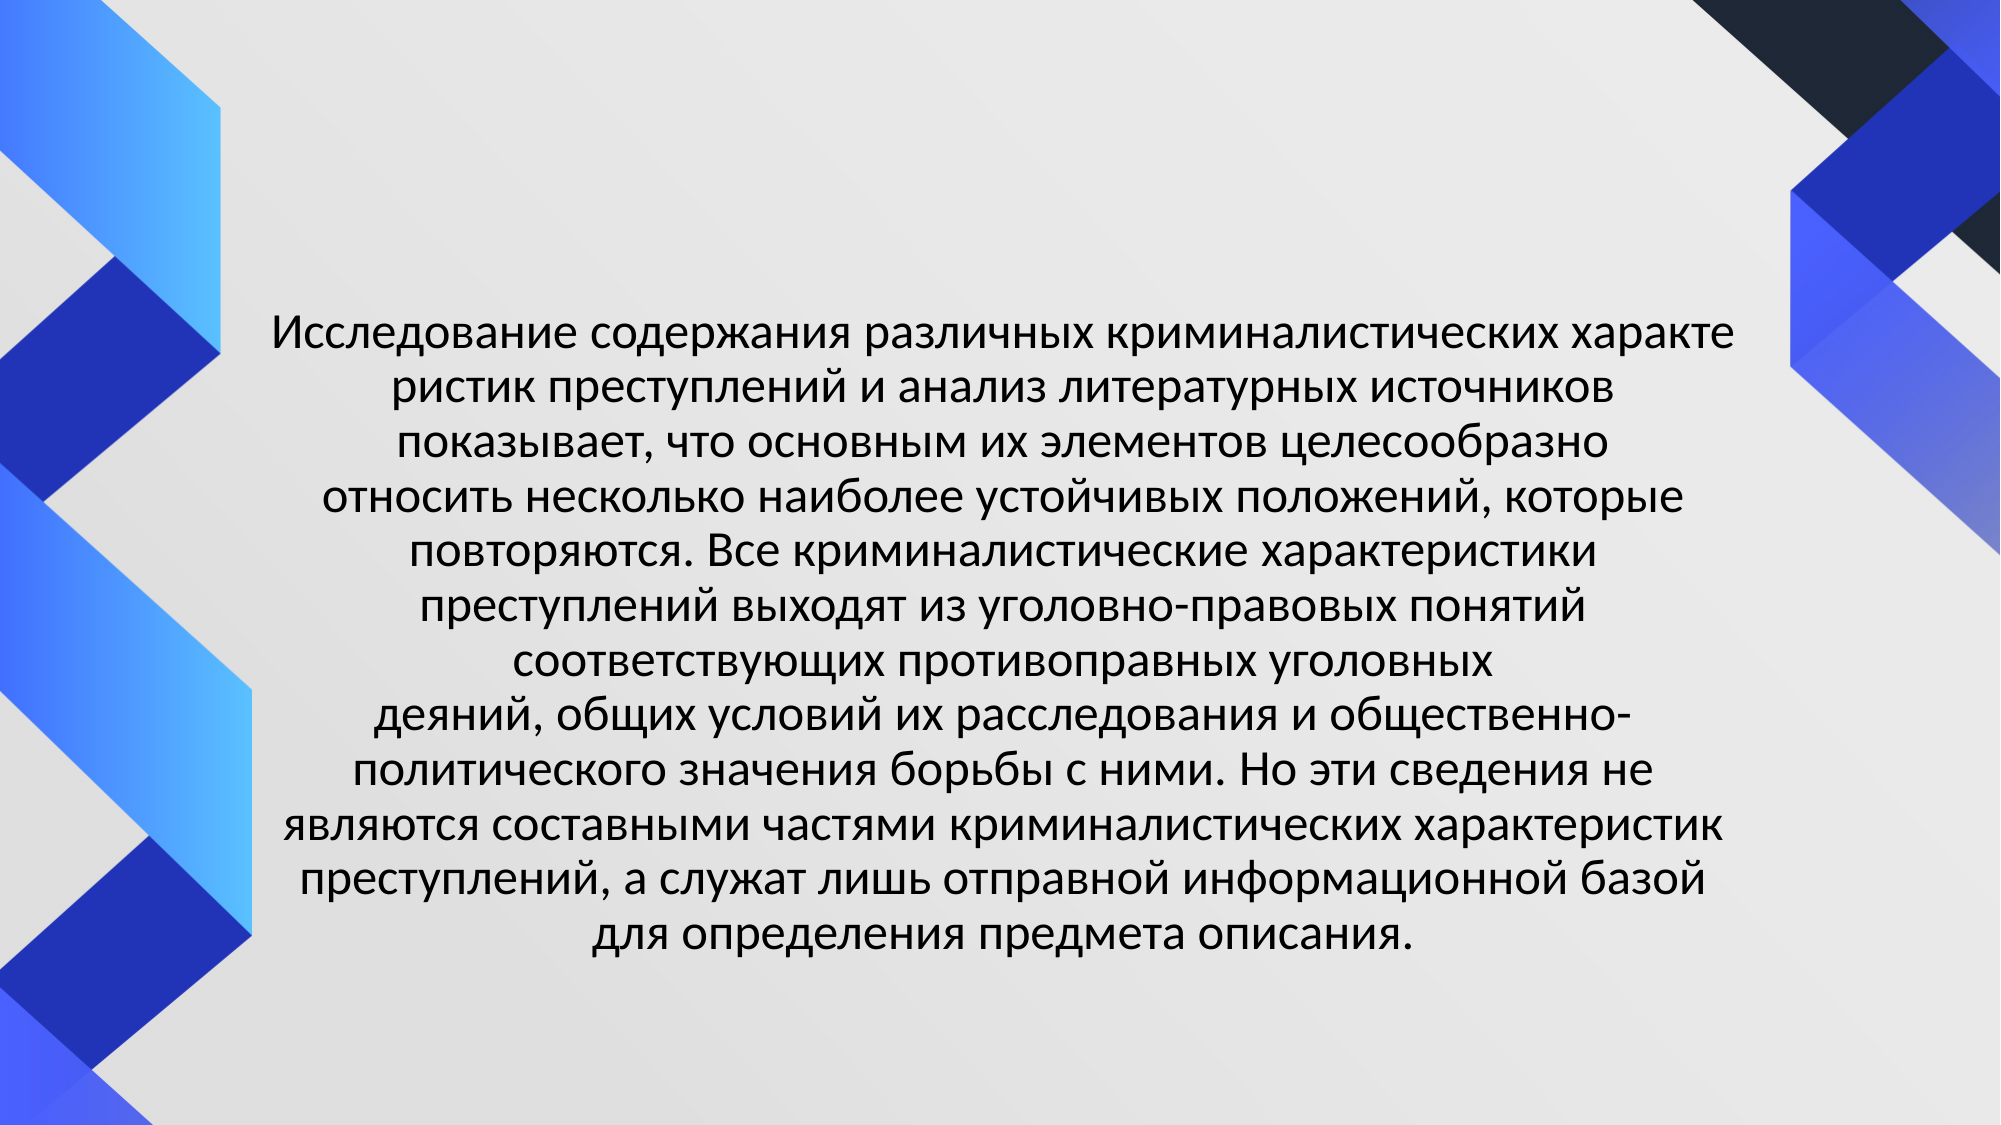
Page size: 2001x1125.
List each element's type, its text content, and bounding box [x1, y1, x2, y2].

picture [0, 0, 2000, 1125]
list Исследование содержания различных криминалистических характеристик преступлений и анализ литературных источников показывает, что основным их элементов целесообразно относить несколько наиболее устойчивых положений, которые повторяются. Все криминалистические характеристики преступлений выходят из уголовно-правовых понятий соответствующих противоправных уголовных деяний, общих условий их расследования и общественно-политического значения борьбы с ними. Но эти сведения не являются составными частями криминалистических характеристик преступлений, а служат лишь отправной информационной базой для определения предмета описания. [254, 297, 1753, 1011]
